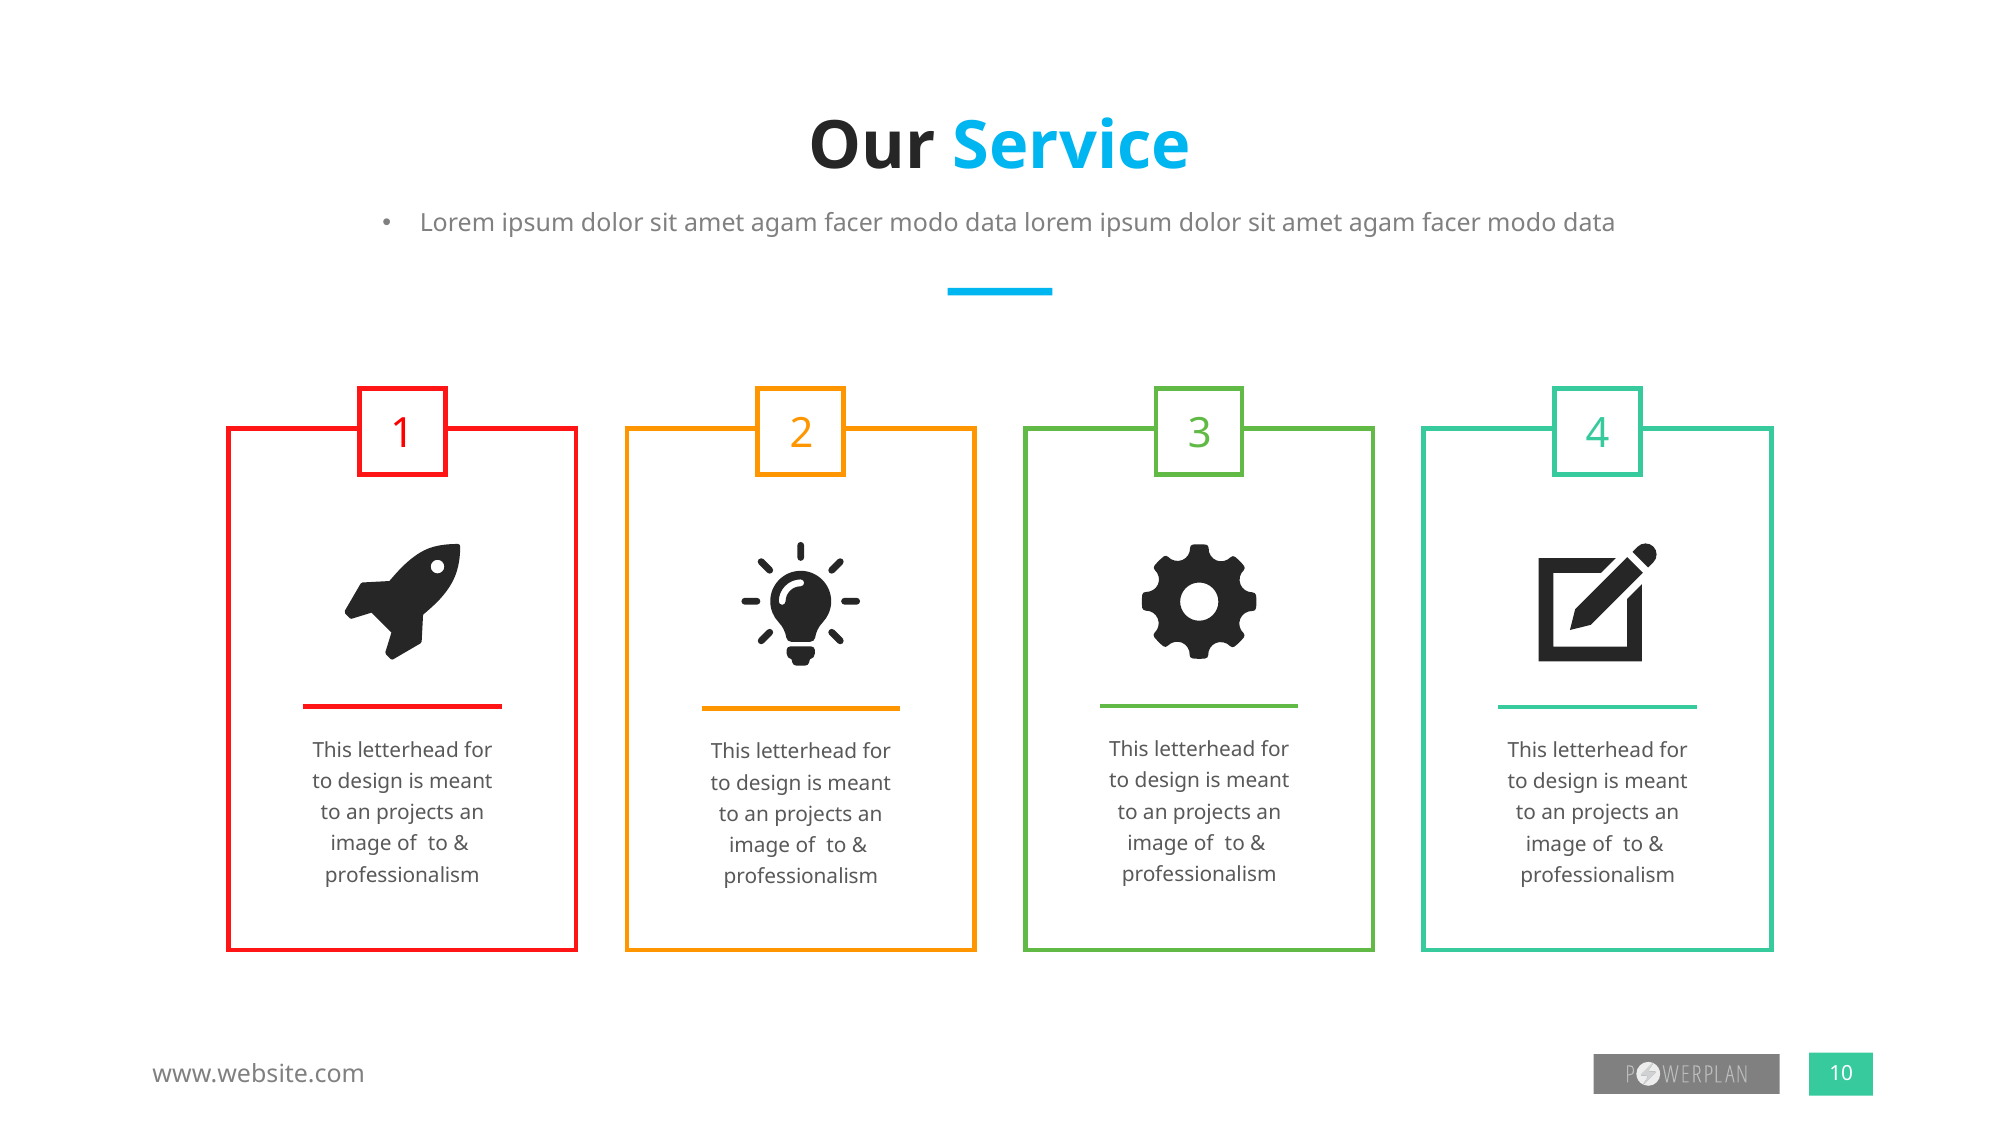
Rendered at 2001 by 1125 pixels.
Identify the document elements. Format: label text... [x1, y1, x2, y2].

list Lorem ipsum dolor sit amet agam facer modo data lorem ipsum dolor sit amet agam facer modo data [137, 202, 1863, 246]
text_box [947, 287, 1053, 296]
text_box [227, 428, 577, 951]
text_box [303, 543, 502, 881]
text_box 4 [1563, 398, 1632, 464]
text_box [1423, 428, 1772, 951]
text_box [757, 387, 845, 475]
text_box [1155, 387, 1243, 475]
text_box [359, 388, 446, 475]
text_box 3 [1166, 398, 1234, 464]
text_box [701, 541, 901, 883]
text_box [1553, 387, 1642, 475]
text_box 2 [767, 398, 836, 464]
slide_number www.website.com [137, 1042, 391, 1103]
title Our Service [137, 96, 1863, 198]
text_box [1099, 544, 1299, 881]
text_box [1024, 428, 1374, 951]
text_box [1498, 543, 1697, 882]
slide_number 10 [1809, 1052, 1873, 1096]
text_box [626, 428, 976, 951]
